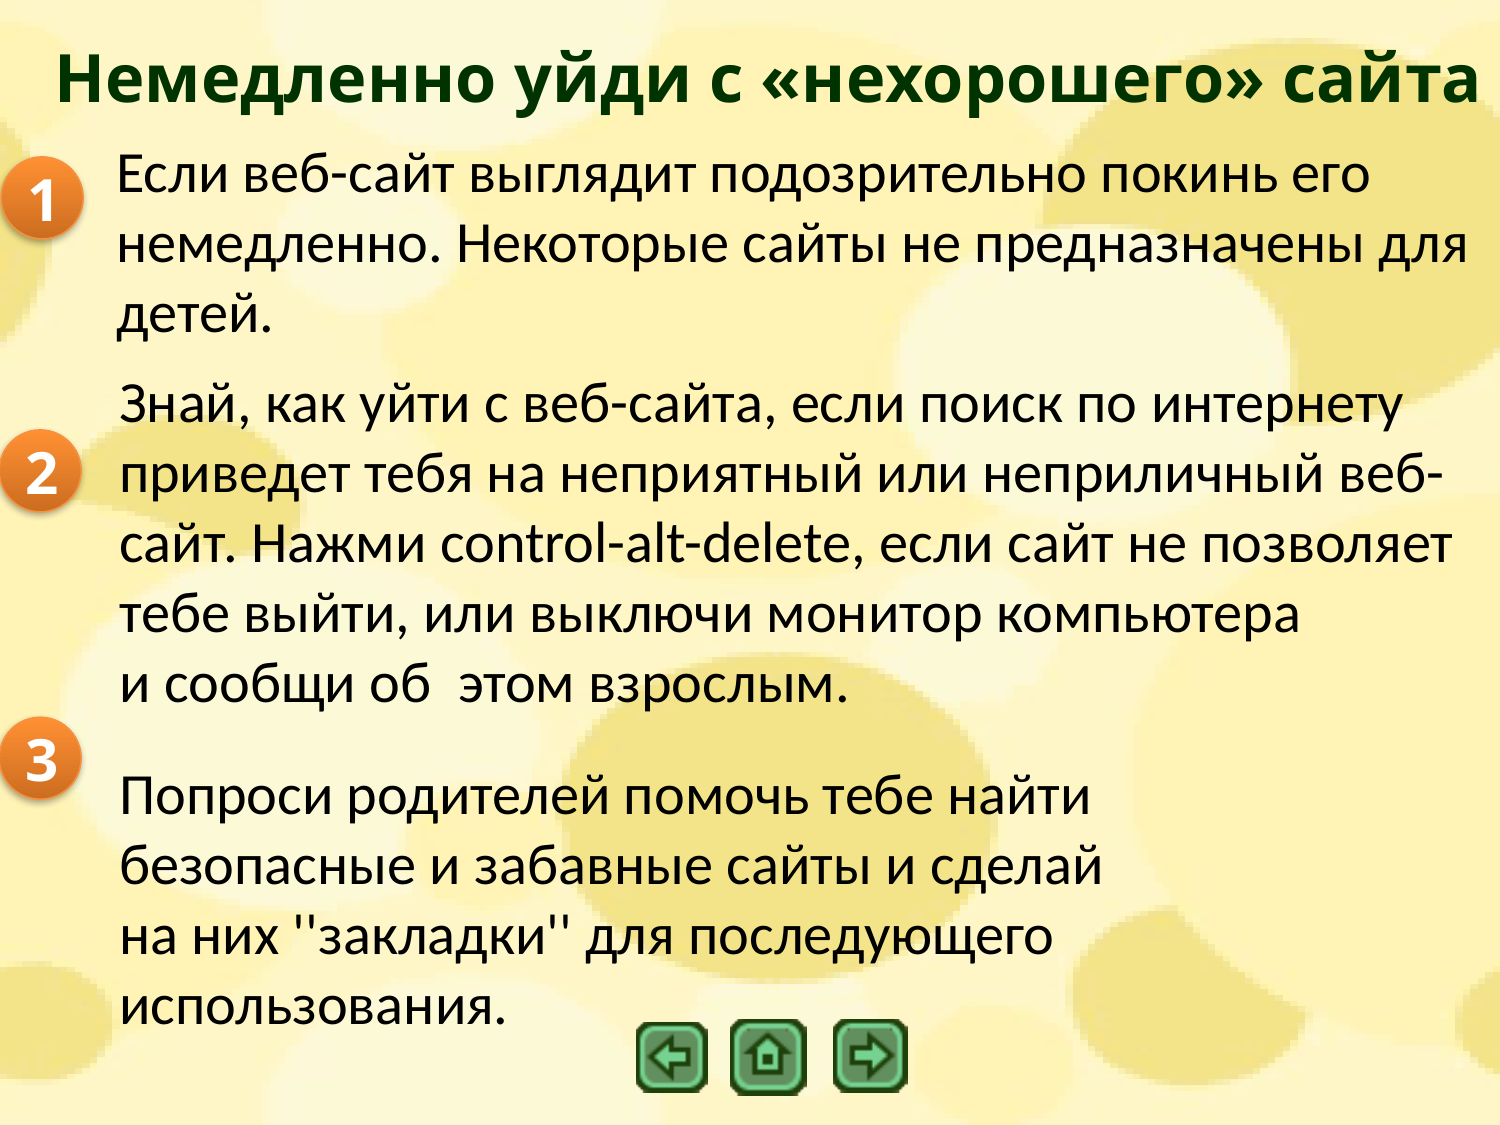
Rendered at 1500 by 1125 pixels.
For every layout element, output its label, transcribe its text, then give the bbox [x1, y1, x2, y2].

text_box Немедленно уйди с «нехорошего» сайта [39, 28, 1498, 124]
text_box 1 [0, 156, 84, 240]
text_box Если веб-сайт выглядит подозрительно покинь его немедленно. Некоторые сайты не предназначены для детей. [101, 126, 1500, 351]
picture [0, 0, 1500, 1125]
text_box Знай, как уйти с веб-сайта, если поиск по интернету приведет тебя на неприятный или неприличный веб-сайт. Нажми control-alt-delete, если сайт не позволяет тебе выйти, или выключи монитор компьютера и сообщи об этом взрослым. [104, 356, 1500, 722]
text_box Попроси родителей помочь тебе найти безопасные и забавные сайты и сделай на них ''закладки'' для последующего использования. [104, 748, 1229, 1044]
text_box 2 [0, 429, 82, 513]
text_box 3 [0, 716, 82, 801]
